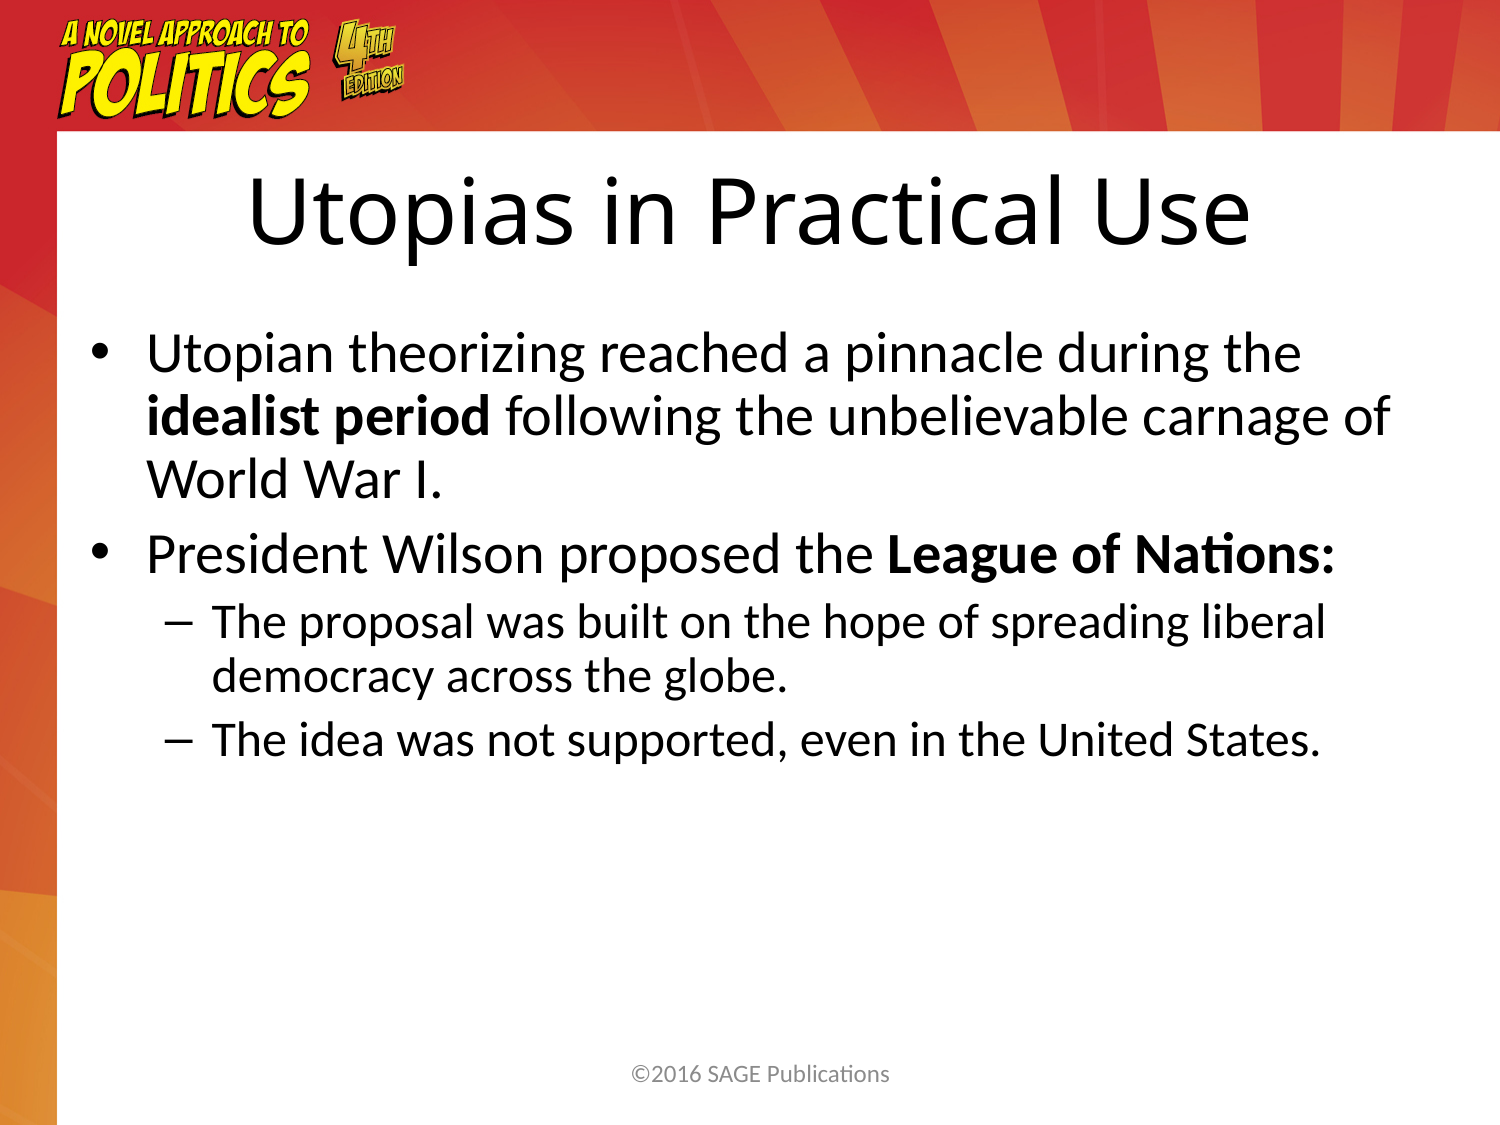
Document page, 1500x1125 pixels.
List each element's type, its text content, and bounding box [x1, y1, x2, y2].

picture [0, 0, 1500, 1125]
title Utopias in Practical Use [75, 120, 1425, 296]
text_box Utopian theorizing reached a pinnacle during the idealist period following the unbelievable carnage of World War I. President Wilson proposed the League of Nations: The proposal was built on the hope of spreading liberal democracy across the globe. The idea was not supported, even in the United States. [74, 314, 1425, 1090]
